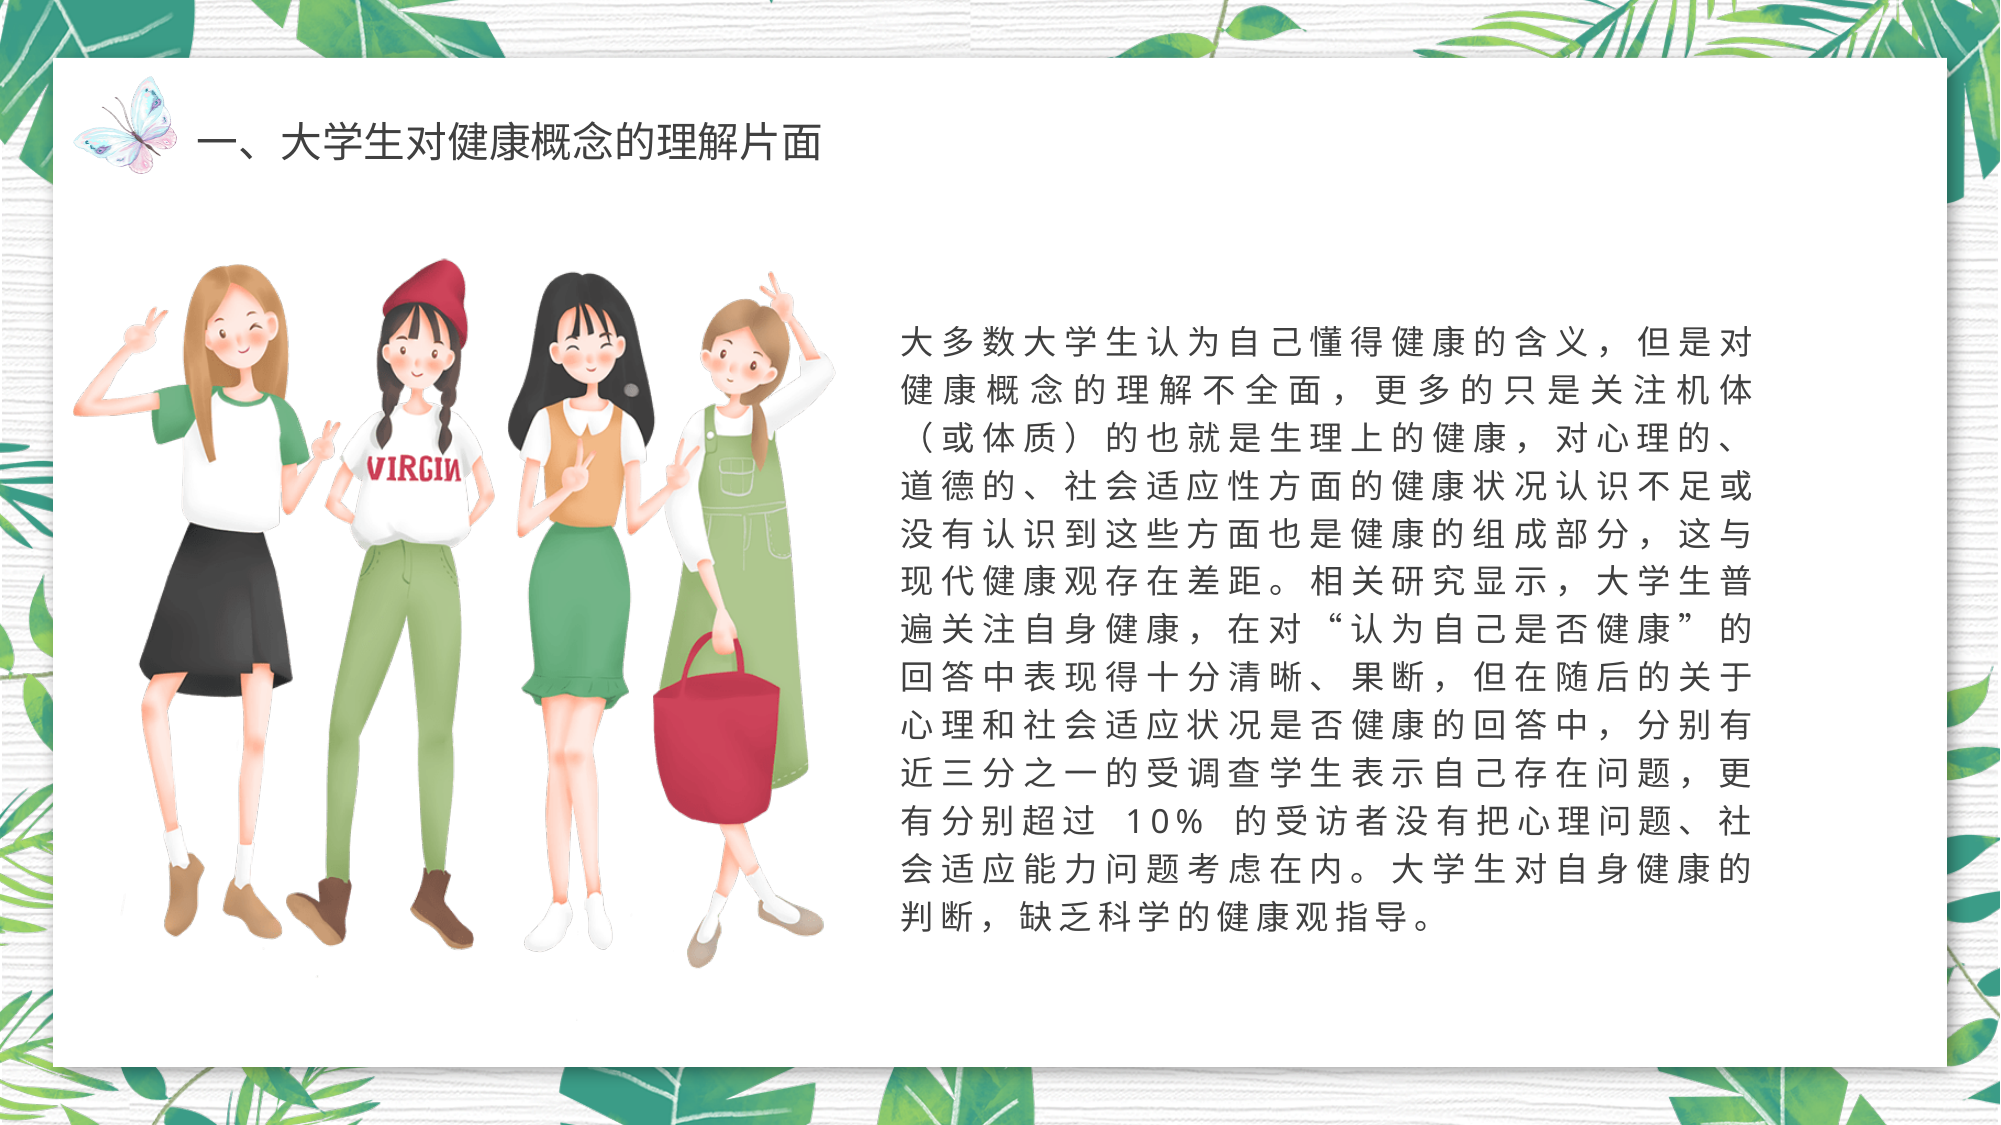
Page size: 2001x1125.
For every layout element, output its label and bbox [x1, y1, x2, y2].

text_box [0, 0, 2000, 1125]
picture [73, 76, 852, 1056]
